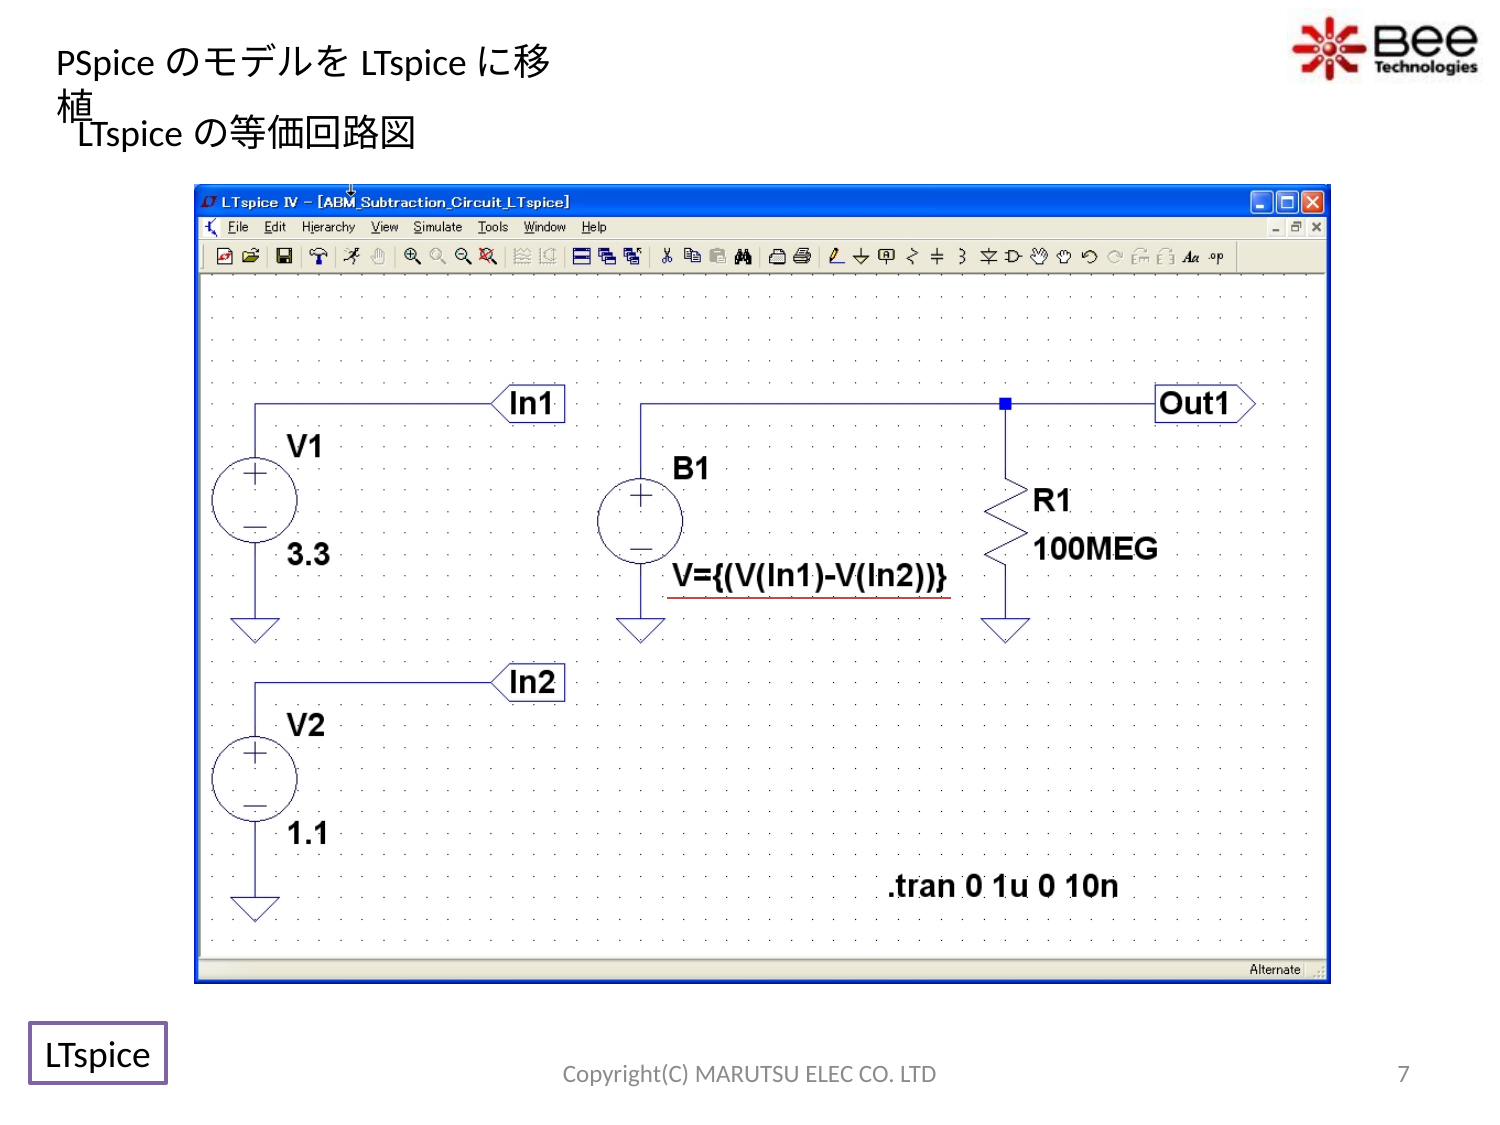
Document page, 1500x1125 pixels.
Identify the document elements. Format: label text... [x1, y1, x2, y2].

picture [1286, 8, 1483, 91]
footer Copyright(C) MARUTSU ELEC CO. LTD [512, 1042, 988, 1103]
slide_number 7 [1074, 1042, 1425, 1103]
text_box LTspiceの等価回路図 [62, 101, 432, 162]
text_box LTspice [28, 1021, 168, 1085]
picture [194, 184, 1332, 985]
text_box PSpiceのモデルをLTspiceに移植 [41, 30, 597, 136]
